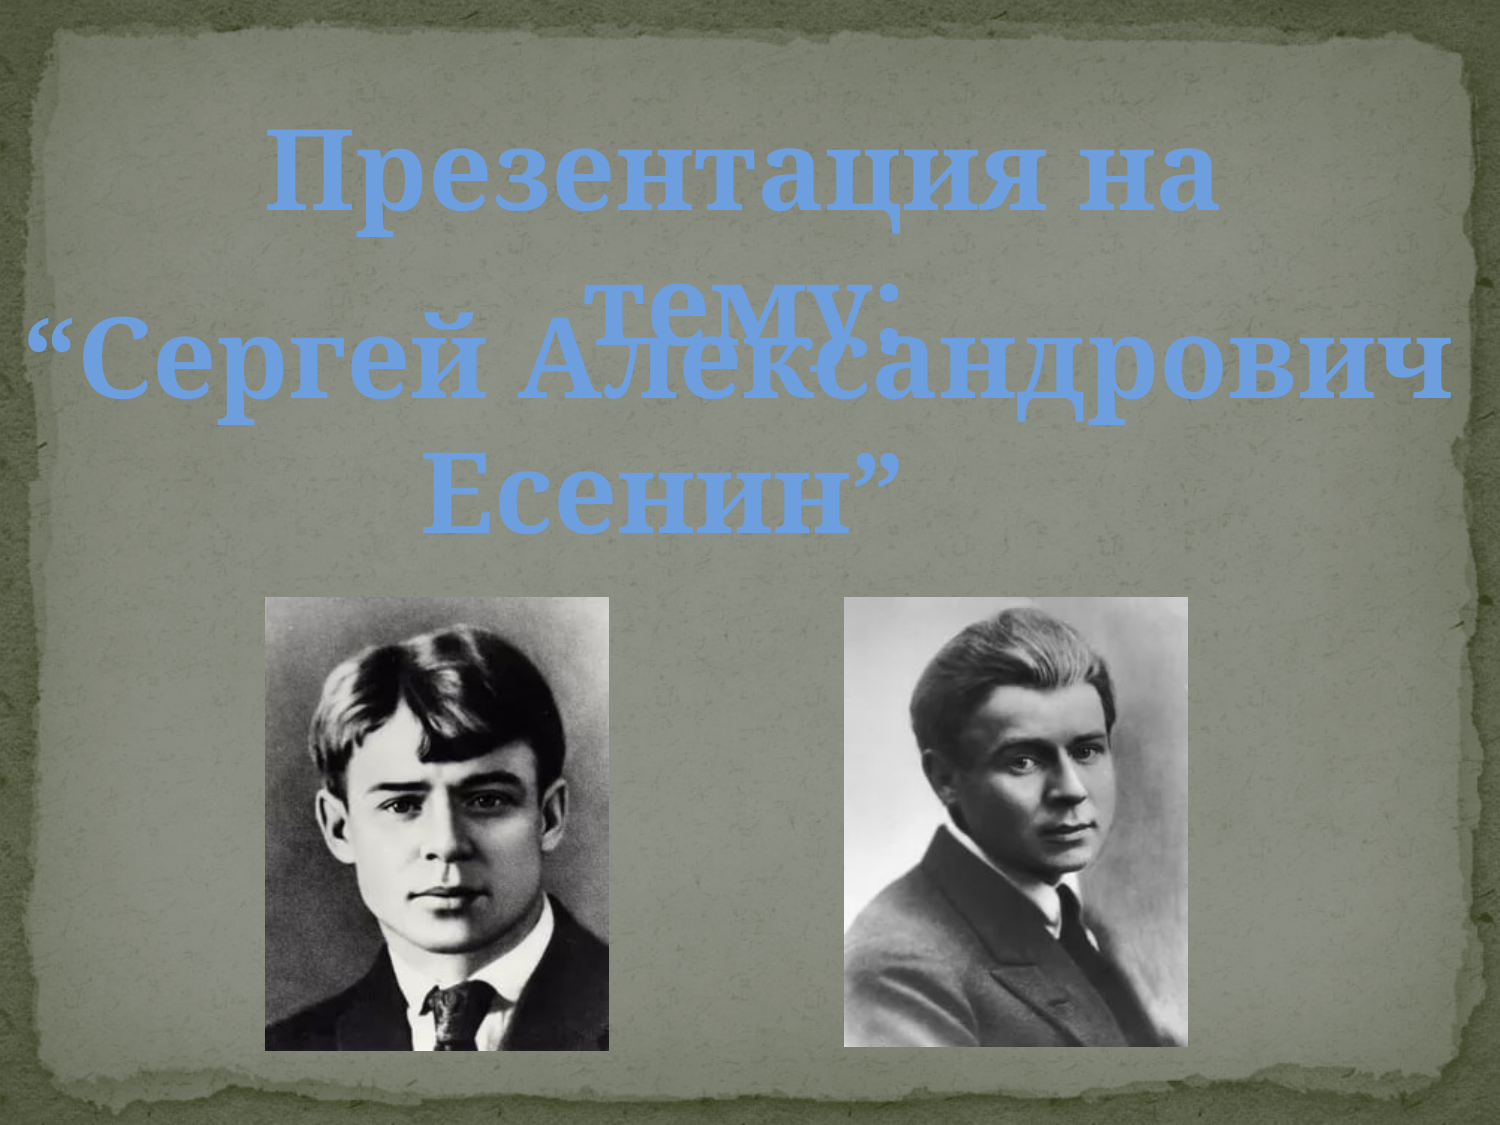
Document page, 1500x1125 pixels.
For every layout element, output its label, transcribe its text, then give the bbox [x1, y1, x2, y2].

picture [265, 597, 609, 1051]
text_box “Сергей Александрович Есенин” [0, 278, 1471, 564]
text_box Презентация на тему: [123, 89, 1365, 278]
picture [844, 597, 1188, 1047]
